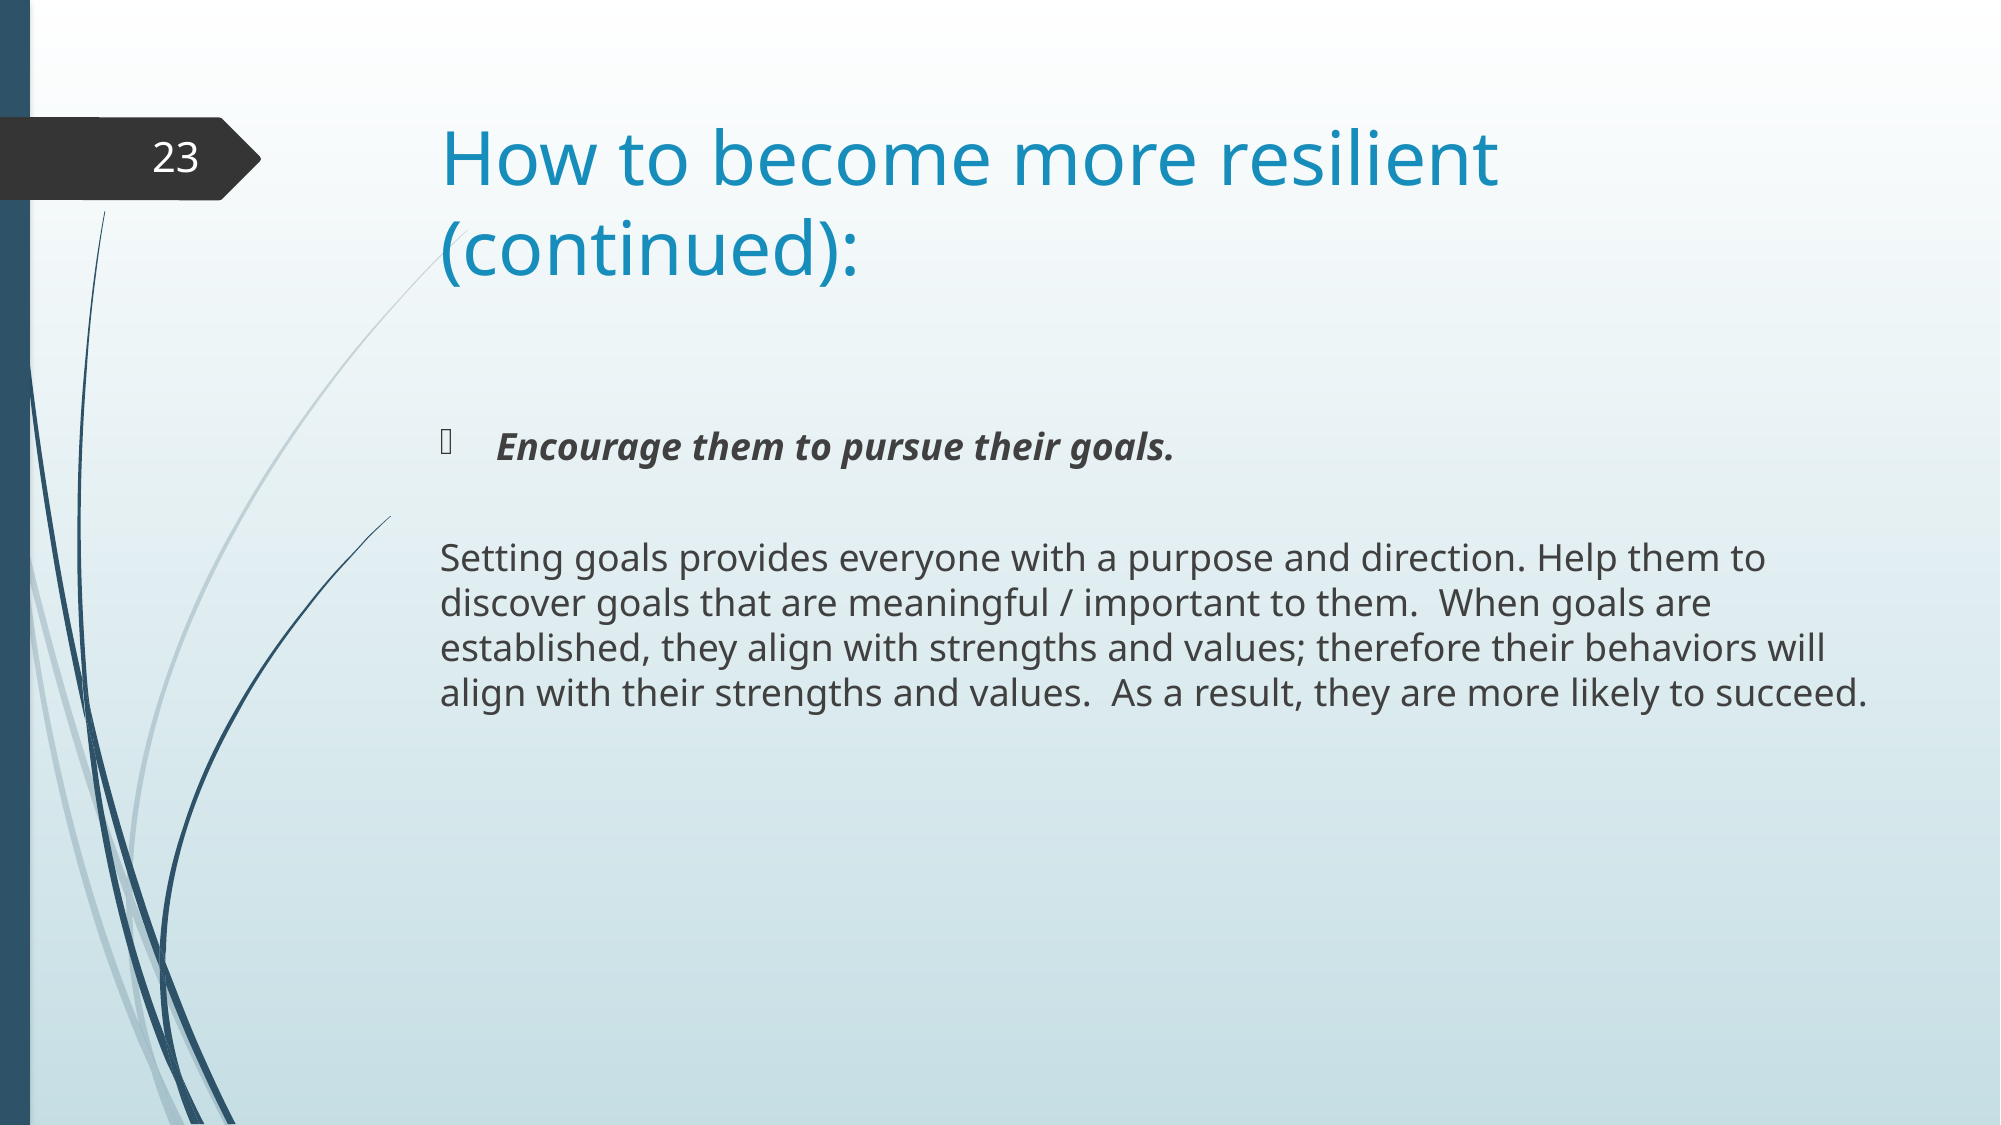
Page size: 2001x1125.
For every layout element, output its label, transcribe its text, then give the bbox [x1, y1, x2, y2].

list Encourage them to pursue their goals. Setting goals provides everyone with a purpose and direction. Help them to discover goals that are meaningful / important to them. When goals are established, they align with strengths and values; therefore their behaviors will align with their strengths and values. As a result, they are more likely to succeed. [424, 350, 1888, 970]
slide_number 23 [87, 129, 216, 190]
title How to become more resilient (continued): [425, 102, 1888, 313]
